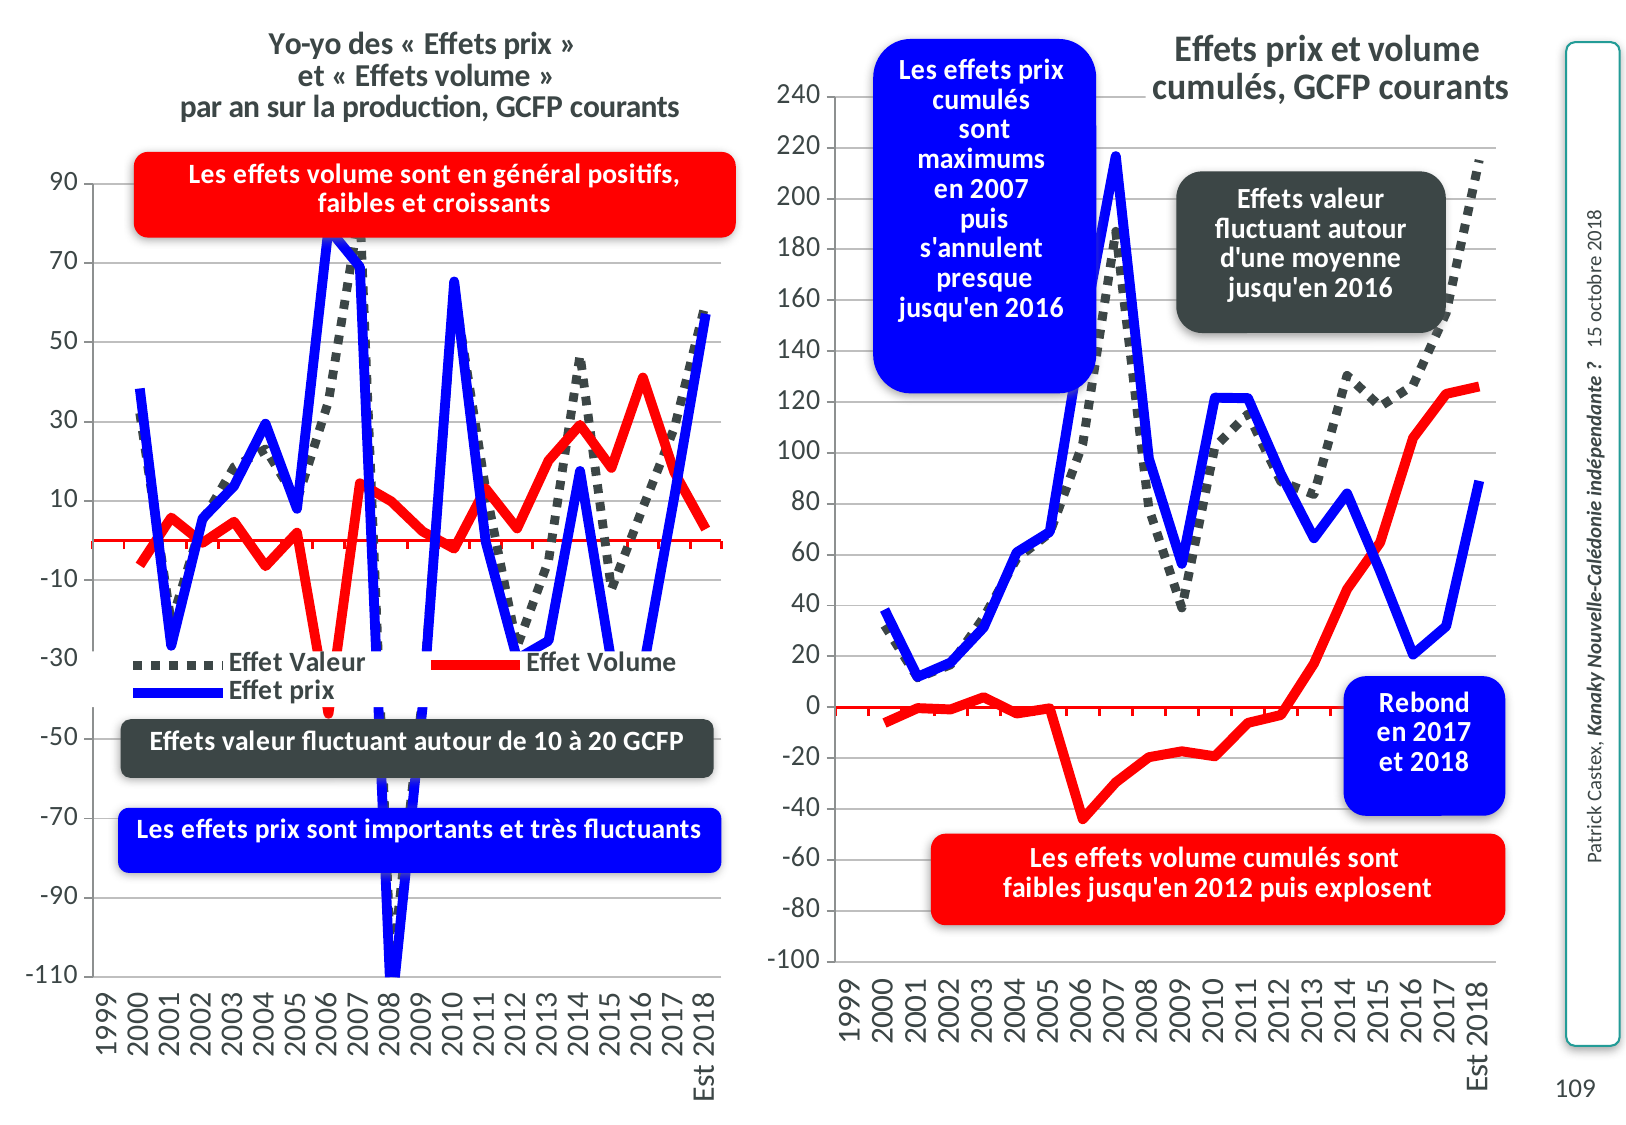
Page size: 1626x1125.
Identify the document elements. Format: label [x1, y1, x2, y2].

chart [766, 20, 1518, 1103]
chart [24, 20, 747, 1103]
